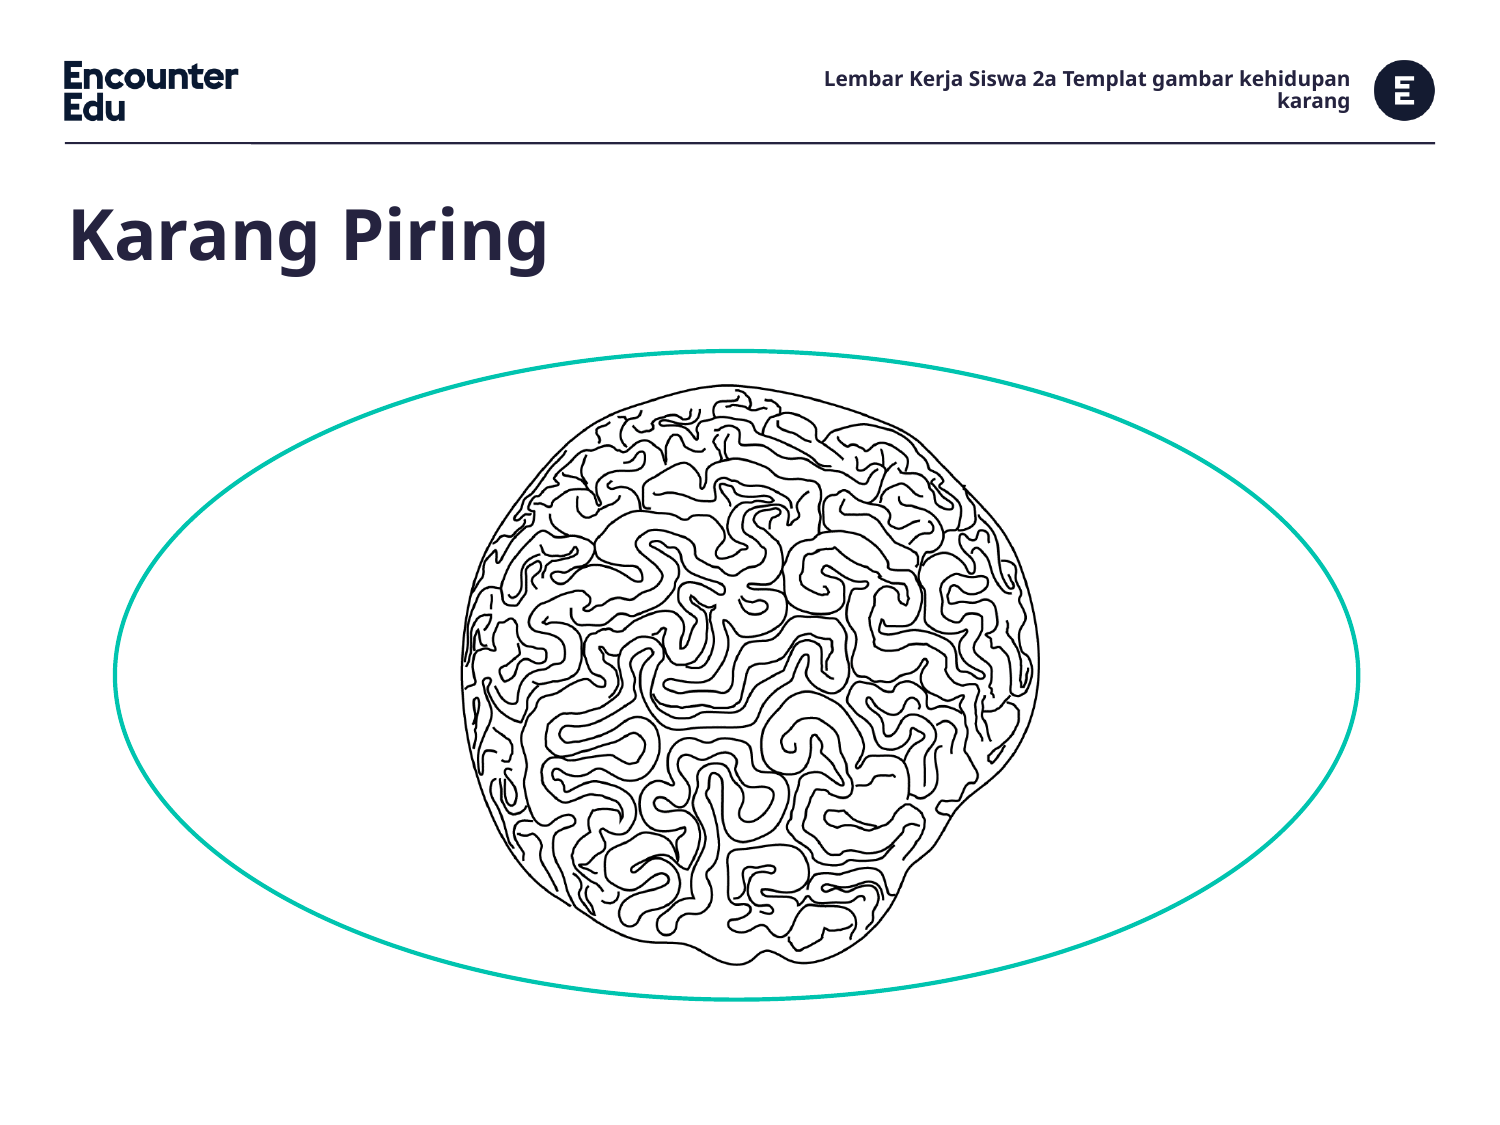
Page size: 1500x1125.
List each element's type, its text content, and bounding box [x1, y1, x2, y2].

picture [1372, 58, 1436, 122]
title Lembar Kerja Siswa 2a Templat gambar kehidupan karang [749, 67, 1359, 114]
text_box [929, 366, 1010, 384]
text_box [1040, 392, 1359, 959]
text_box [464, 967, 1009, 1000]
picture [460, 384, 1040, 967]
picture [60, 59, 243, 122]
list Karang Piring [59, 191, 929, 394]
text_box [114, 394, 460, 966]
